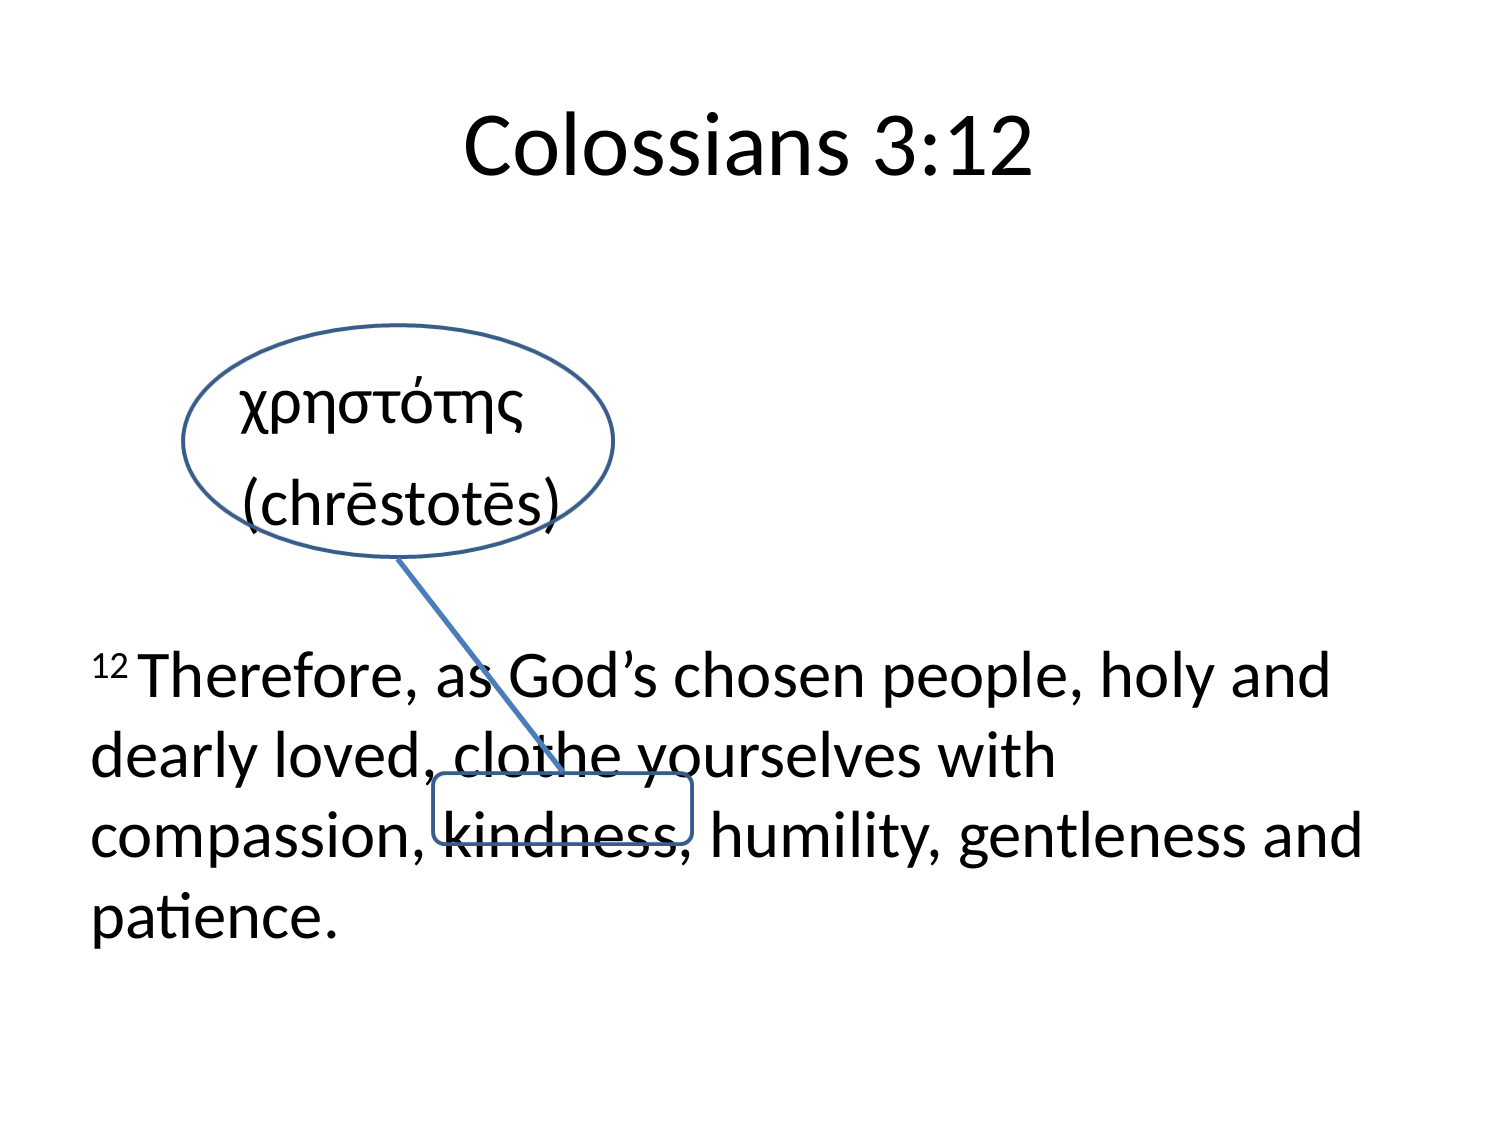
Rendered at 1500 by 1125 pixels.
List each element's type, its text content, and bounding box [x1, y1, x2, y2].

picture [180, 323, 615, 560]
title Colossians 3:12 [75, 45, 1425, 233]
list χρηστότης (chrēstotēs) 12 Therefore, as God’s chosen people, holy and dearly loved, clothe yourselves with compassion, kindness, humility, gentleness and patience. [75, 262, 1425, 1005]
picture [431, 771, 695, 846]
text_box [397, 558, 564, 773]
